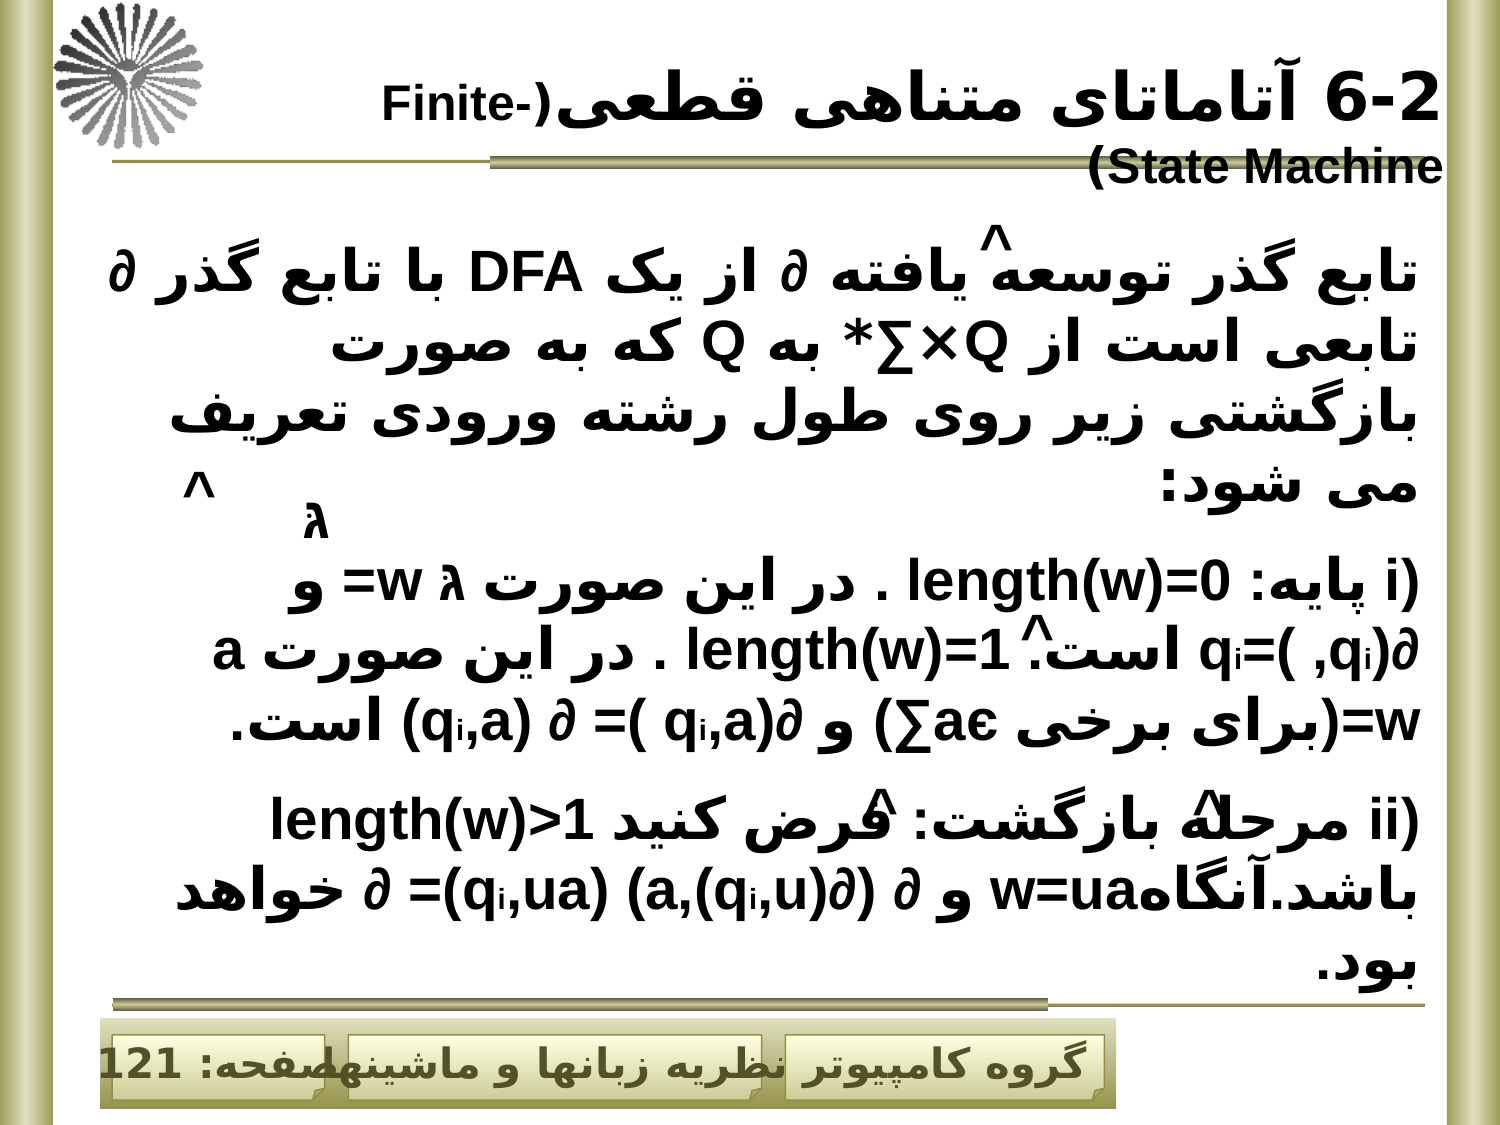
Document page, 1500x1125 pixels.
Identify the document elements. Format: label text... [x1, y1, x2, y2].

text_box 6-2 آتاماتای متناهی قطعی(Finite-State Machine) [250, 46, 1459, 202]
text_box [76, 198, 1436, 977]
